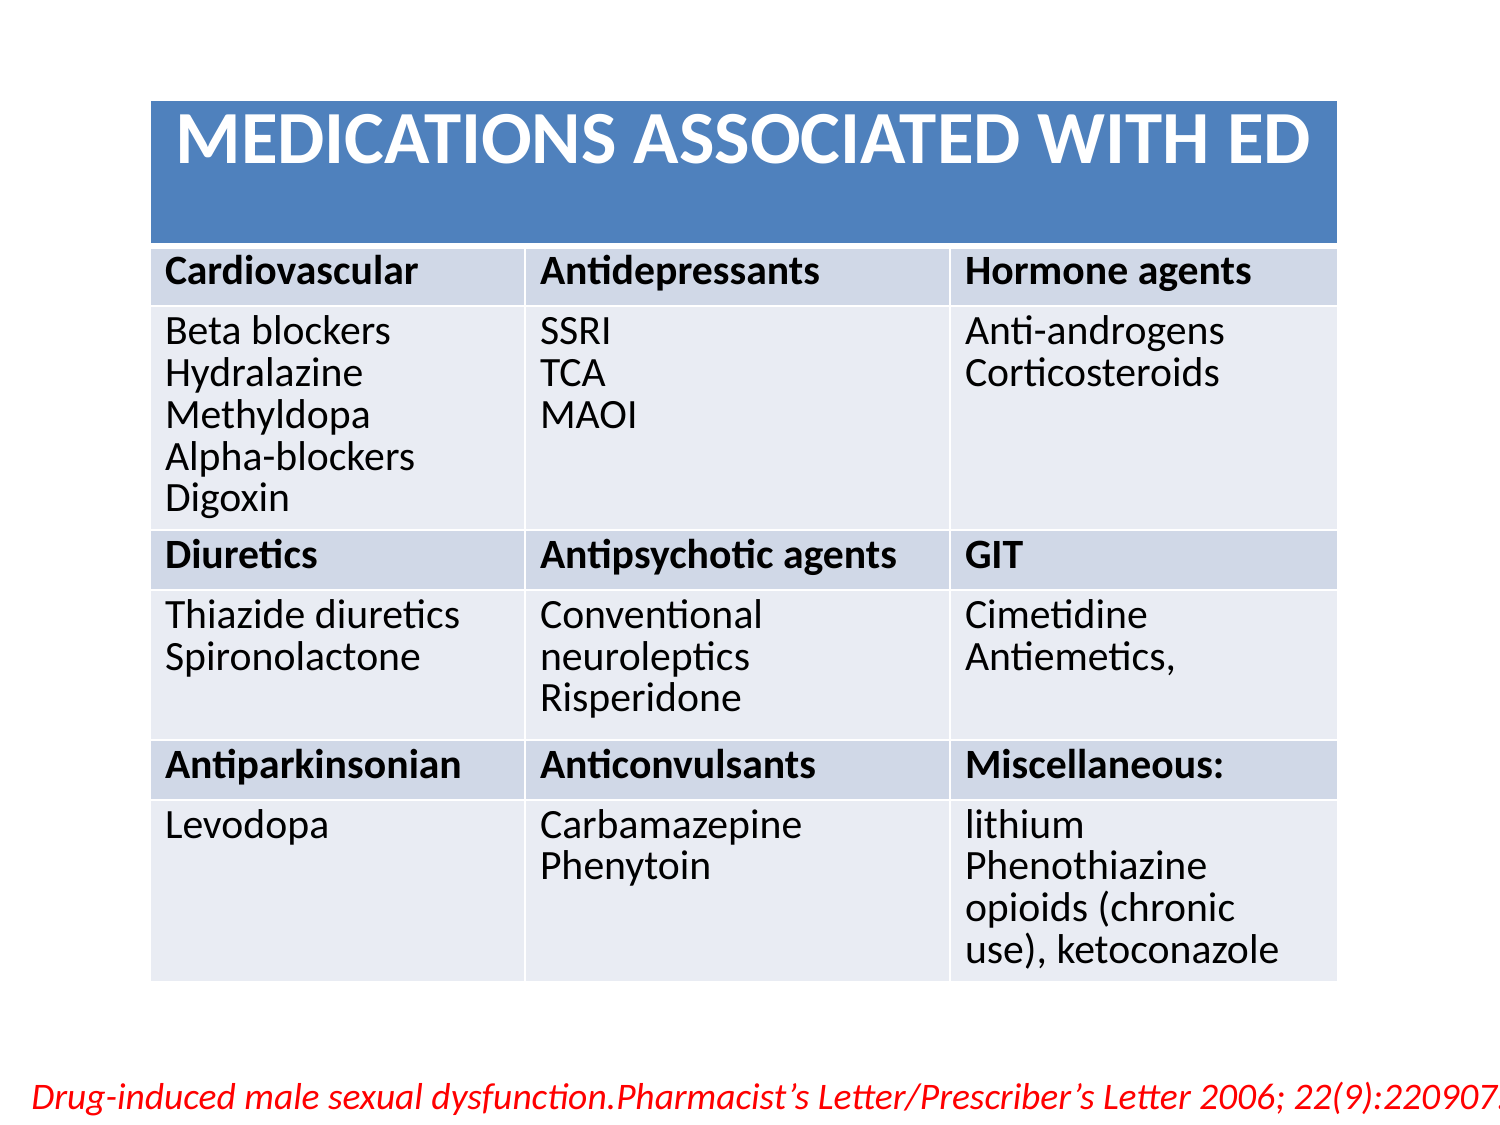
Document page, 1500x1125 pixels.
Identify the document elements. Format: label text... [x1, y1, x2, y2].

table_cell Conventional neuroleptics Risperidone [526, 591, 949, 739]
table_cell Anticonvulsants [526, 741, 949, 799]
table_cell Levodopa [151, 801, 524, 981]
text_box Drug-induced male sexual dysfunction.Pharmacist’s Letter/Prescriber’s Letter 2006; 22(9):220907. [16, 1064, 1500, 1124]
table_cell Diuretics [151, 531, 524, 589]
table_cell Antiparkinsonian [151, 741, 524, 799]
table_cell Antidepressants [526, 249, 949, 305]
table_header MEDICATIONS ASSOCIATED WITH ED [151, 101, 1337, 243]
table_cell SSRI TCA MAOI [526, 307, 949, 529]
table_cell lithium Phenothiazine opioids (chronic use), ketoconazole [951, 801, 1337, 981]
table_cell Antipsychotic agents [526, 531, 949, 589]
table_cell Carbamazepine Phenytoin [526, 801, 949, 981]
table_cell Beta blockers Hydralazine Methyldopa Alpha-blockers Digoxin [151, 307, 524, 529]
table_cell Thiazide diuretics Spironolactone [151, 591, 524, 739]
table_cell Anti-androgens Corticosteroids [951, 307, 1337, 529]
table_cell Cardiovascular [151, 249, 524, 305]
table_cell Hormone agents [951, 249, 1337, 305]
table_cell Miscellaneous: [951, 741, 1337, 799]
table_cell Cimetidine Antiemetics, [951, 591, 1337, 739]
table_cell GIT [951, 531, 1337, 589]
